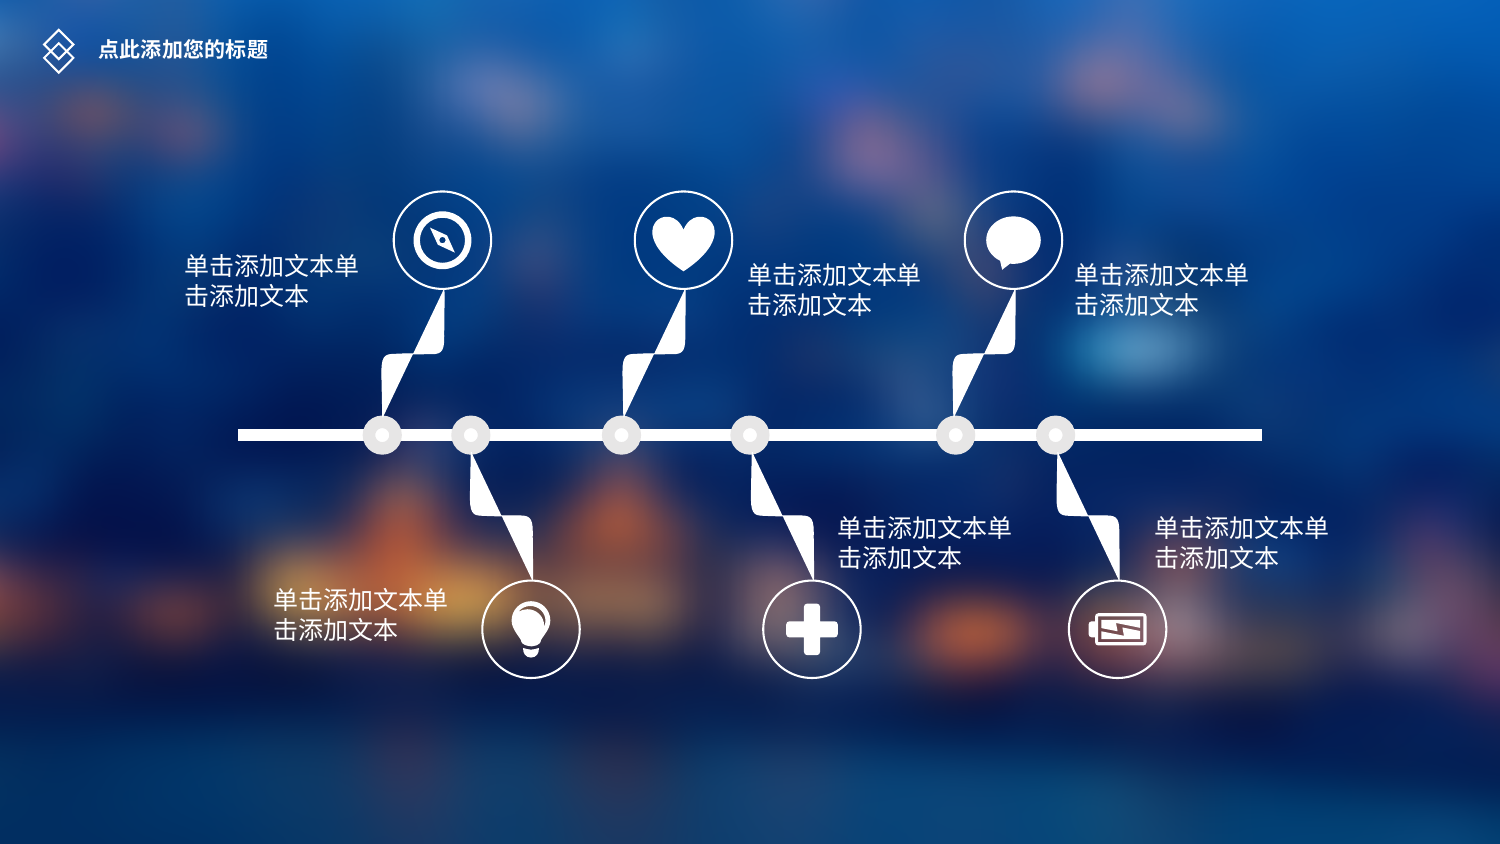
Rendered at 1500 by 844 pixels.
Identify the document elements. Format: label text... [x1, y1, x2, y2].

text_box 点此添加您的标题 [83, 28, 347, 69]
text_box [44, 29, 74, 73]
text_box 单击添加文本单击添加文本 [1139, 505, 1353, 580]
text_box 单击添加文本单击添加文本 [732, 252, 945, 327]
text_box 单击添加文本单击添加文本 [169, 243, 382, 319]
text_box 单击添加文本单击添加文本 [823, 505, 1036, 580]
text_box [393, 191, 492, 289]
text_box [608, 288, 686, 449]
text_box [482, 580, 580, 679]
text_box 单击添加文本单击添加文本 [1060, 252, 1273, 327]
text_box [457, 421, 533, 581]
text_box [964, 191, 1063, 289]
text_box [1068, 580, 1167, 679]
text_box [1042, 421, 1120, 581]
text_box 单击添加文本单击添加文本 [258, 577, 472, 652]
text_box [736, 421, 814, 581]
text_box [942, 288, 1016, 449]
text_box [634, 191, 733, 289]
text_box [763, 580, 861, 679]
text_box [368, 288, 444, 449]
picture [0, 0, 1500, 844]
